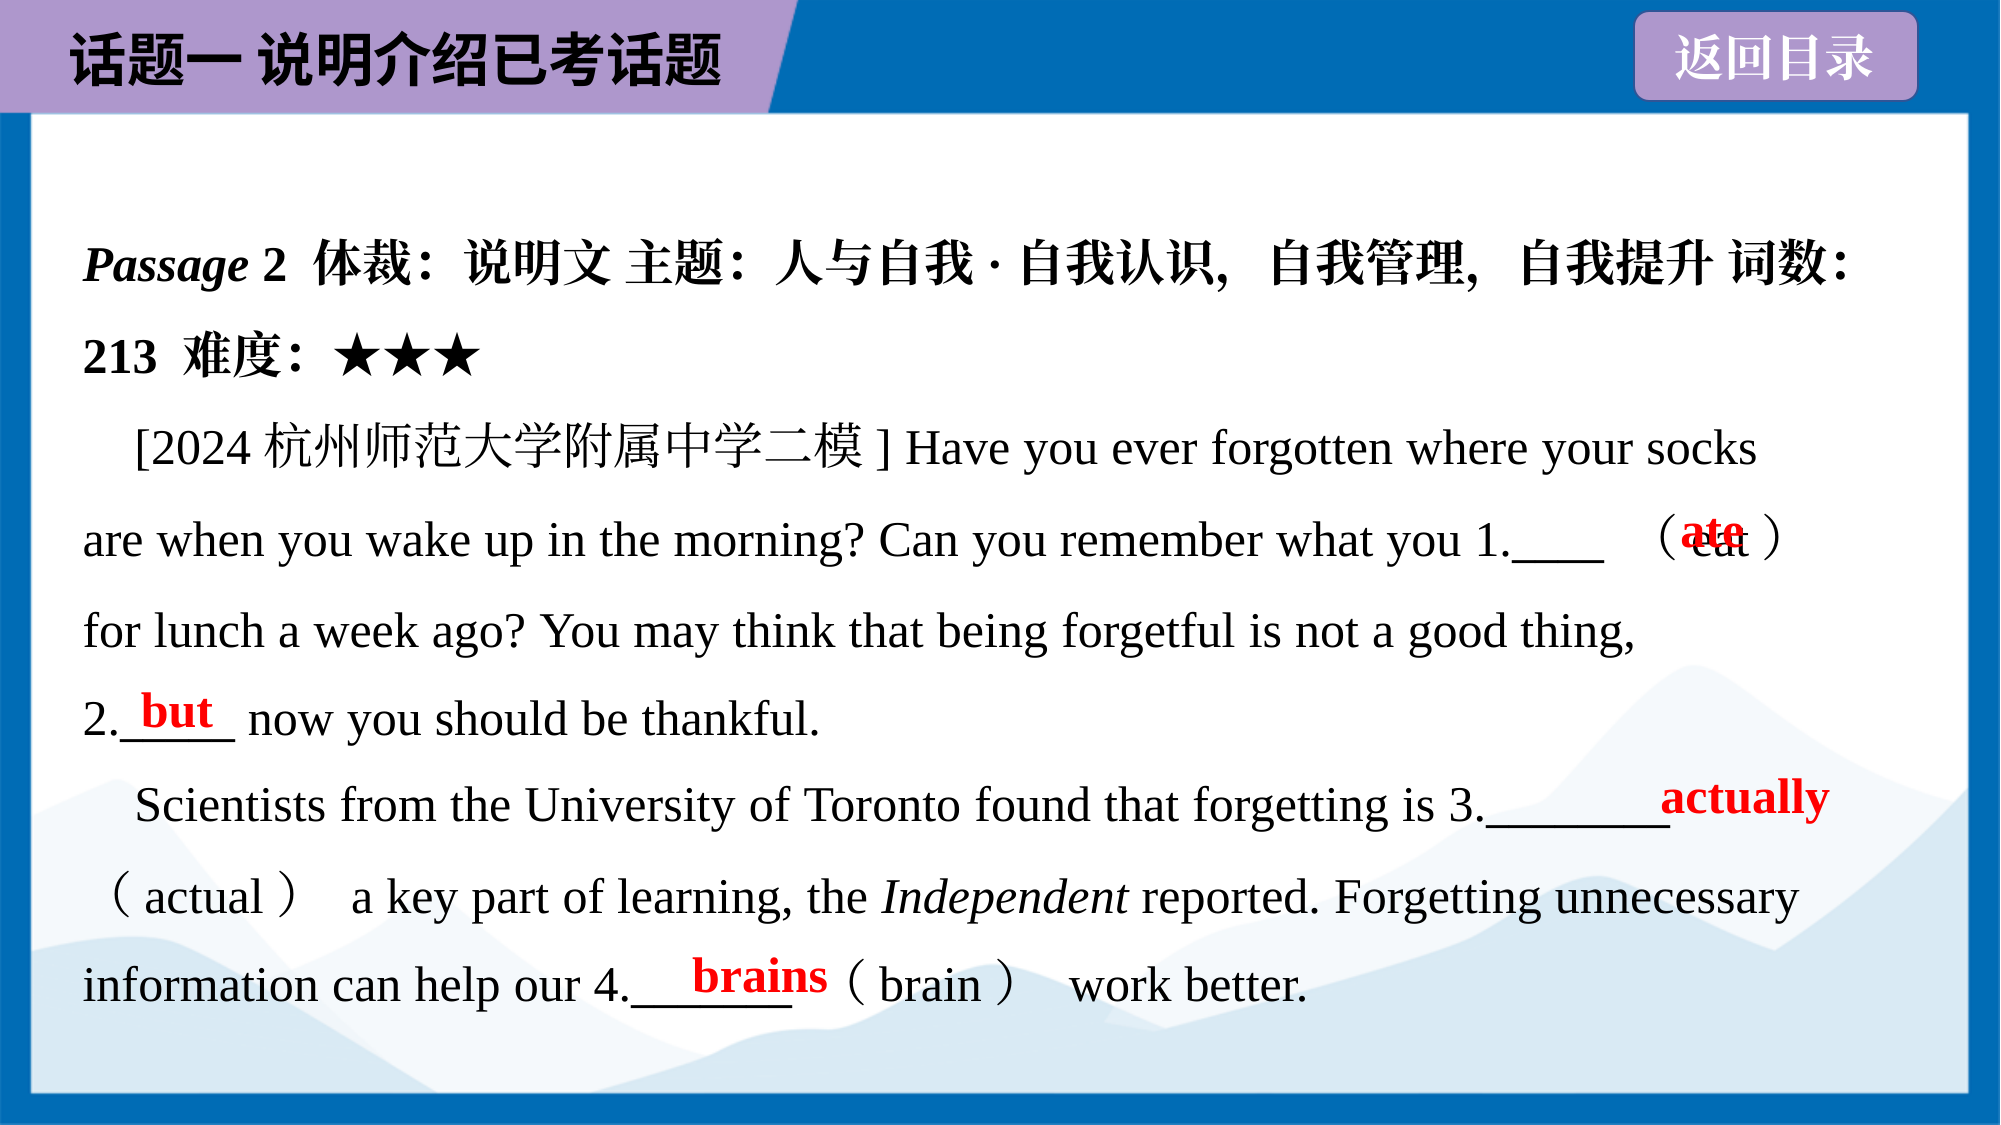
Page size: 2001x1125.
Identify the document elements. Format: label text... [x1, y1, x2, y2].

text_box Passage 2 体裁：说明文 主题：人与自我·自我认识，自我管理，自我提升 词数： 213 难度：★★★ [2024杭州师范大学附属中学二模] Have you ever forgotten where your socks are when you wake up in the morning? Can you remember what you 1.____ （eat） for lunch a week ago? You may think that being forgetful is not a good thing, 2._____ now you should be thankful. [82, 199, 1917, 736]
text_box actually [1642, 735, 1848, 815]
text_box brains [674, 915, 847, 994]
text_box but [122, 649, 232, 729]
text_box Scientists from the University of Toronto found that forgetting is 3.________ （actual） a key part of learning, the Independent reported. Forgetting unnecessary information can help our 4._______ （brain） work better. [82, 740, 1917, 1002]
text_box ate [1662, 470, 1763, 549]
picture [0, 0, 2000, 1125]
